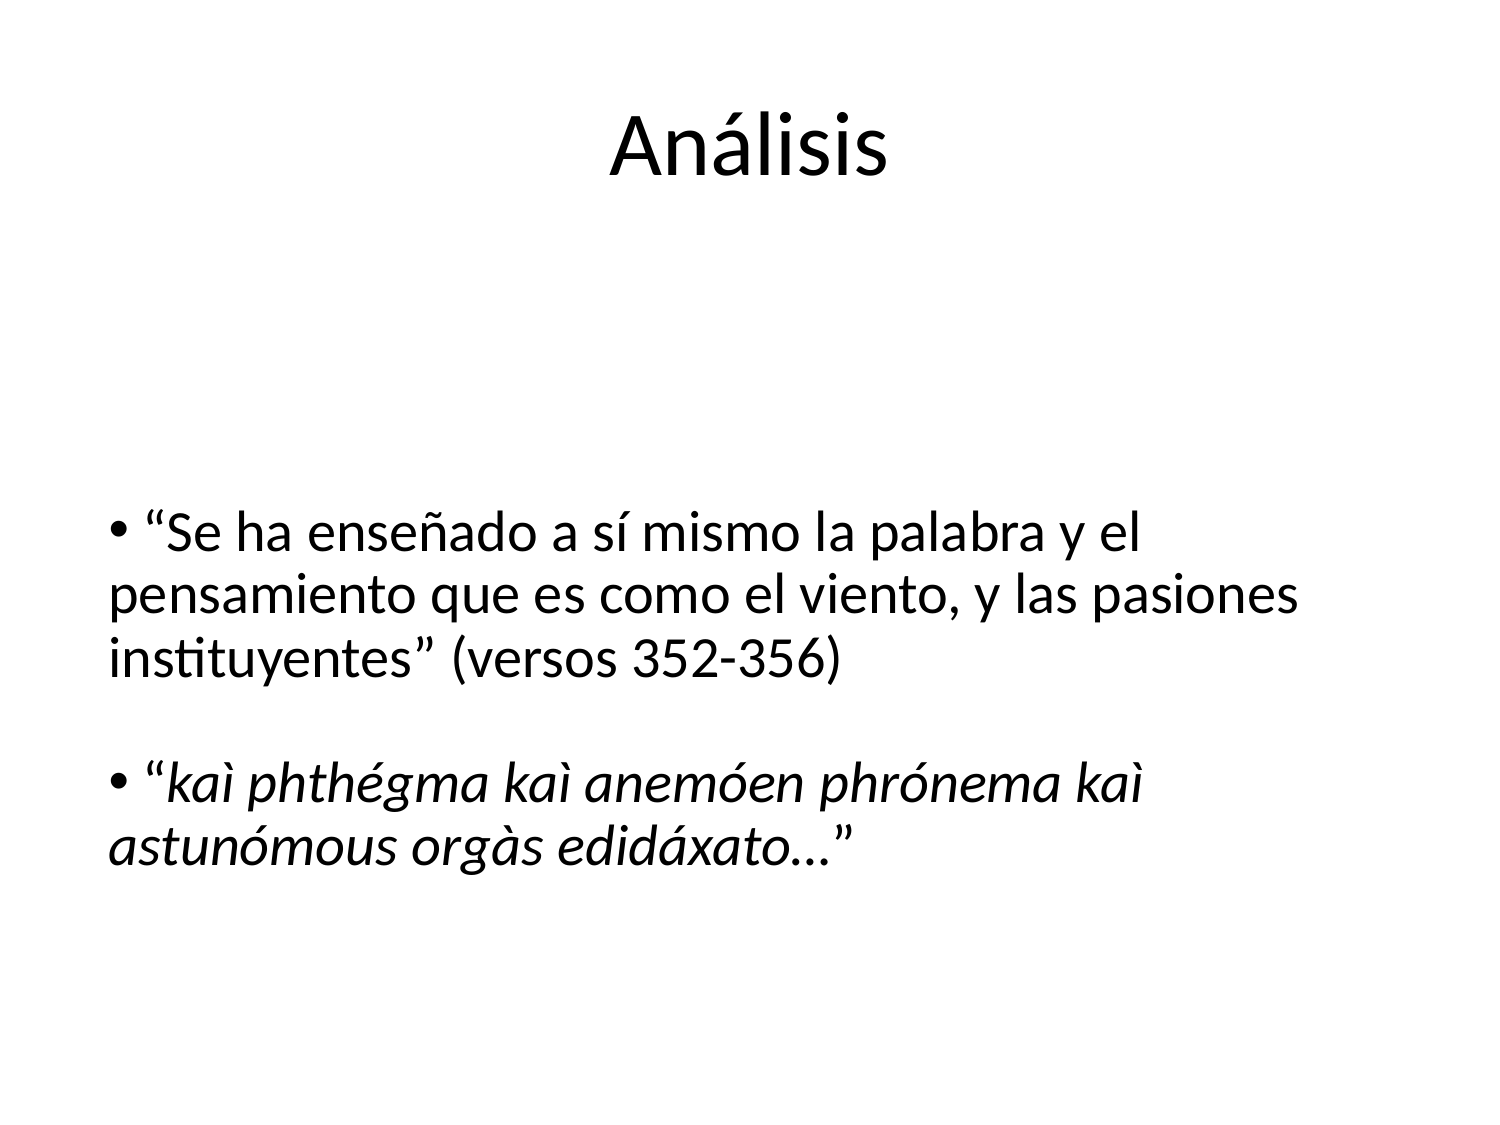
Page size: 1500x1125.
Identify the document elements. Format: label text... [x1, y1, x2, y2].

text_box “Se ha enseñado a sí mismo la palabra y el pensamiento que es como el viento, y las pasiones instituyentes” (versos 352-356) “kaì phthégma kaì anemóen phrónema kaì astunómous orgàs edidáxato…” [93, 493, 1372, 886]
title Análisis [75, 45, 1425, 233]
